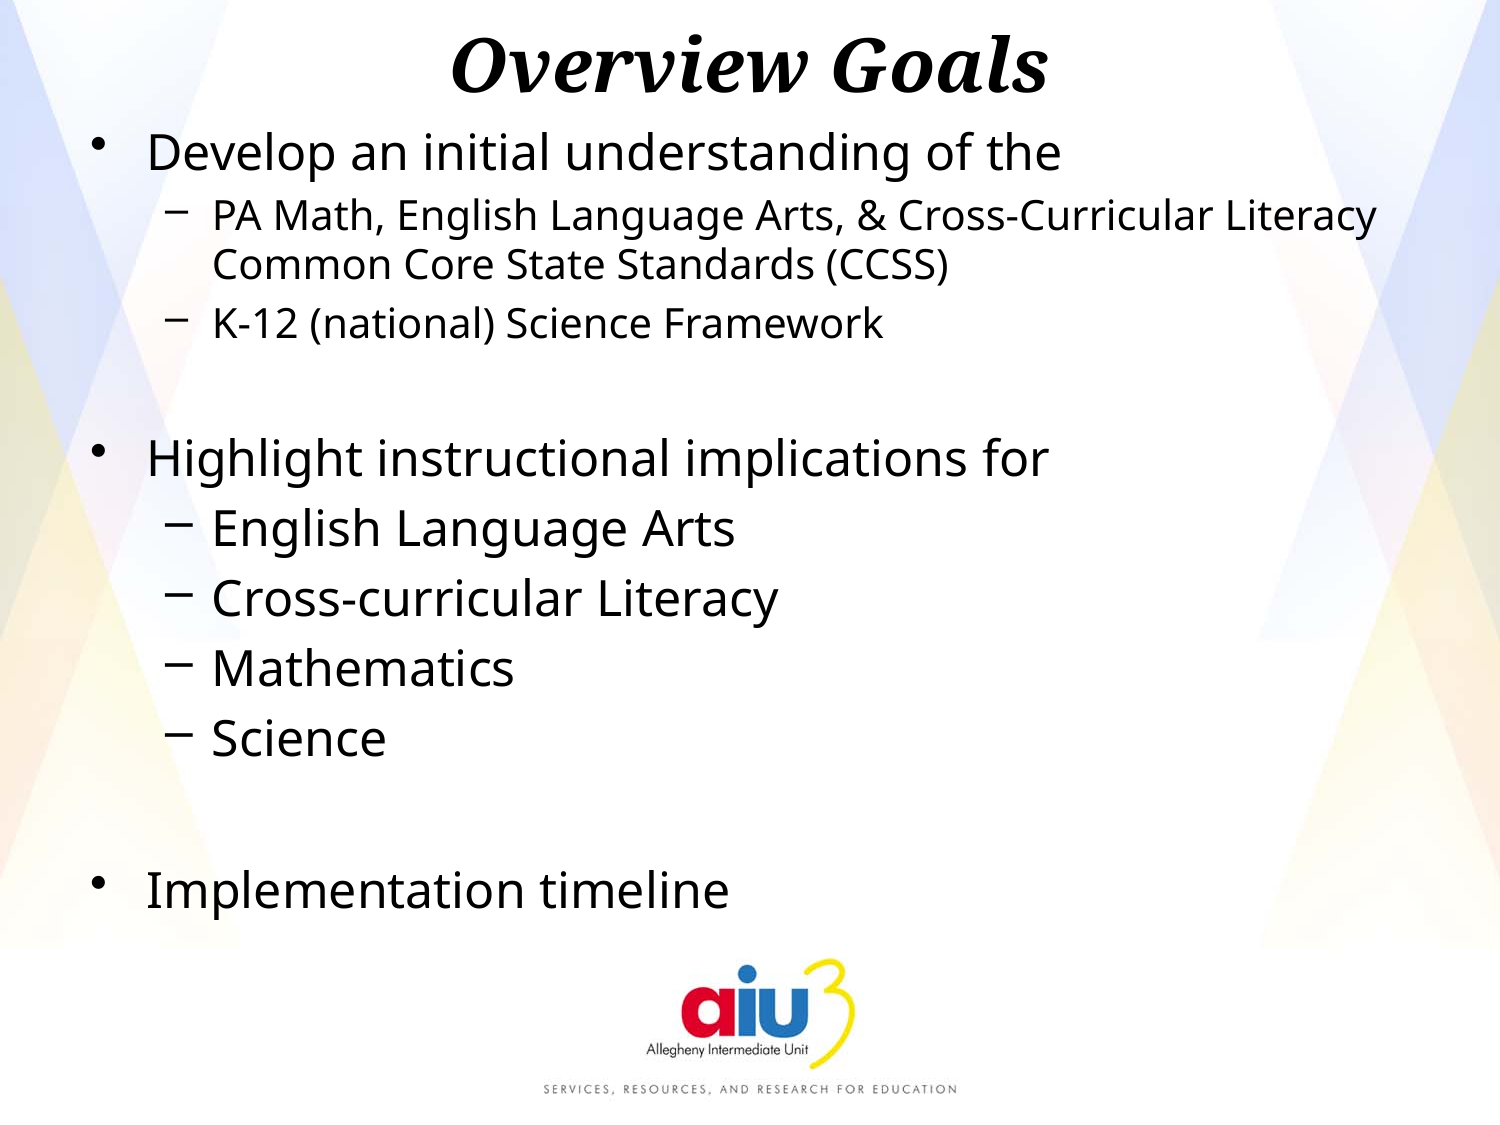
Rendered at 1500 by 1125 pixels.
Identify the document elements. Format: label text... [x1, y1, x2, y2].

picture [0, 0, 1500, 1125]
list Develop an initial understanding of the PA Math, English Language Arts, & Cross-Curricular Literacy Common Core State Standards (CCSS) K-12 (national) Science Framework Highlight instructional implications for English Language Arts Cross-curricular Literacy Mathematics Science Implementation timeline [74, 112, 1451, 951]
title Overview Goals [112, 0, 1388, 112]
